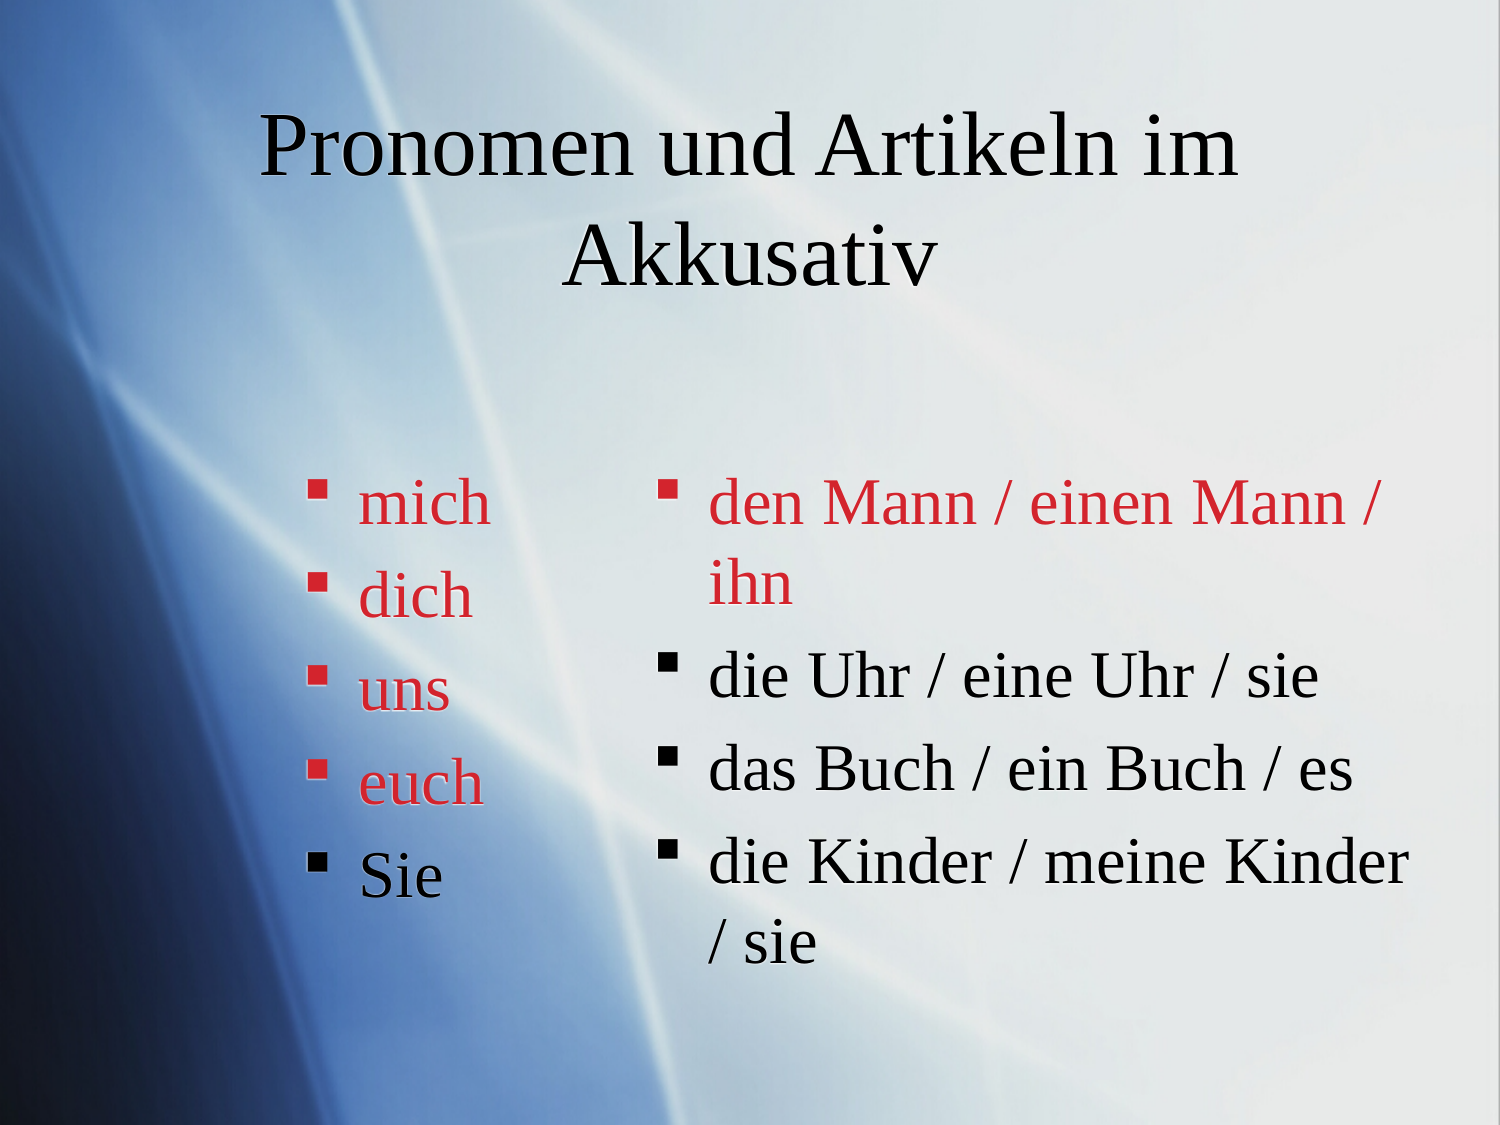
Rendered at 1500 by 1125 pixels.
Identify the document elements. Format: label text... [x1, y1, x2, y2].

picture [0, 0, 1500, 1125]
list den Mann / einen Mann / ihn die Uhr / eine Uhr / sie das Buch / ein Buch / es die Kinder / meine Kinder / sie [637, 449, 1438, 1125]
list mich dich uns euch Sie [287, 449, 613, 1125]
title Pronomen und Artikeln im Akkusativ [112, 99, 1388, 288]
